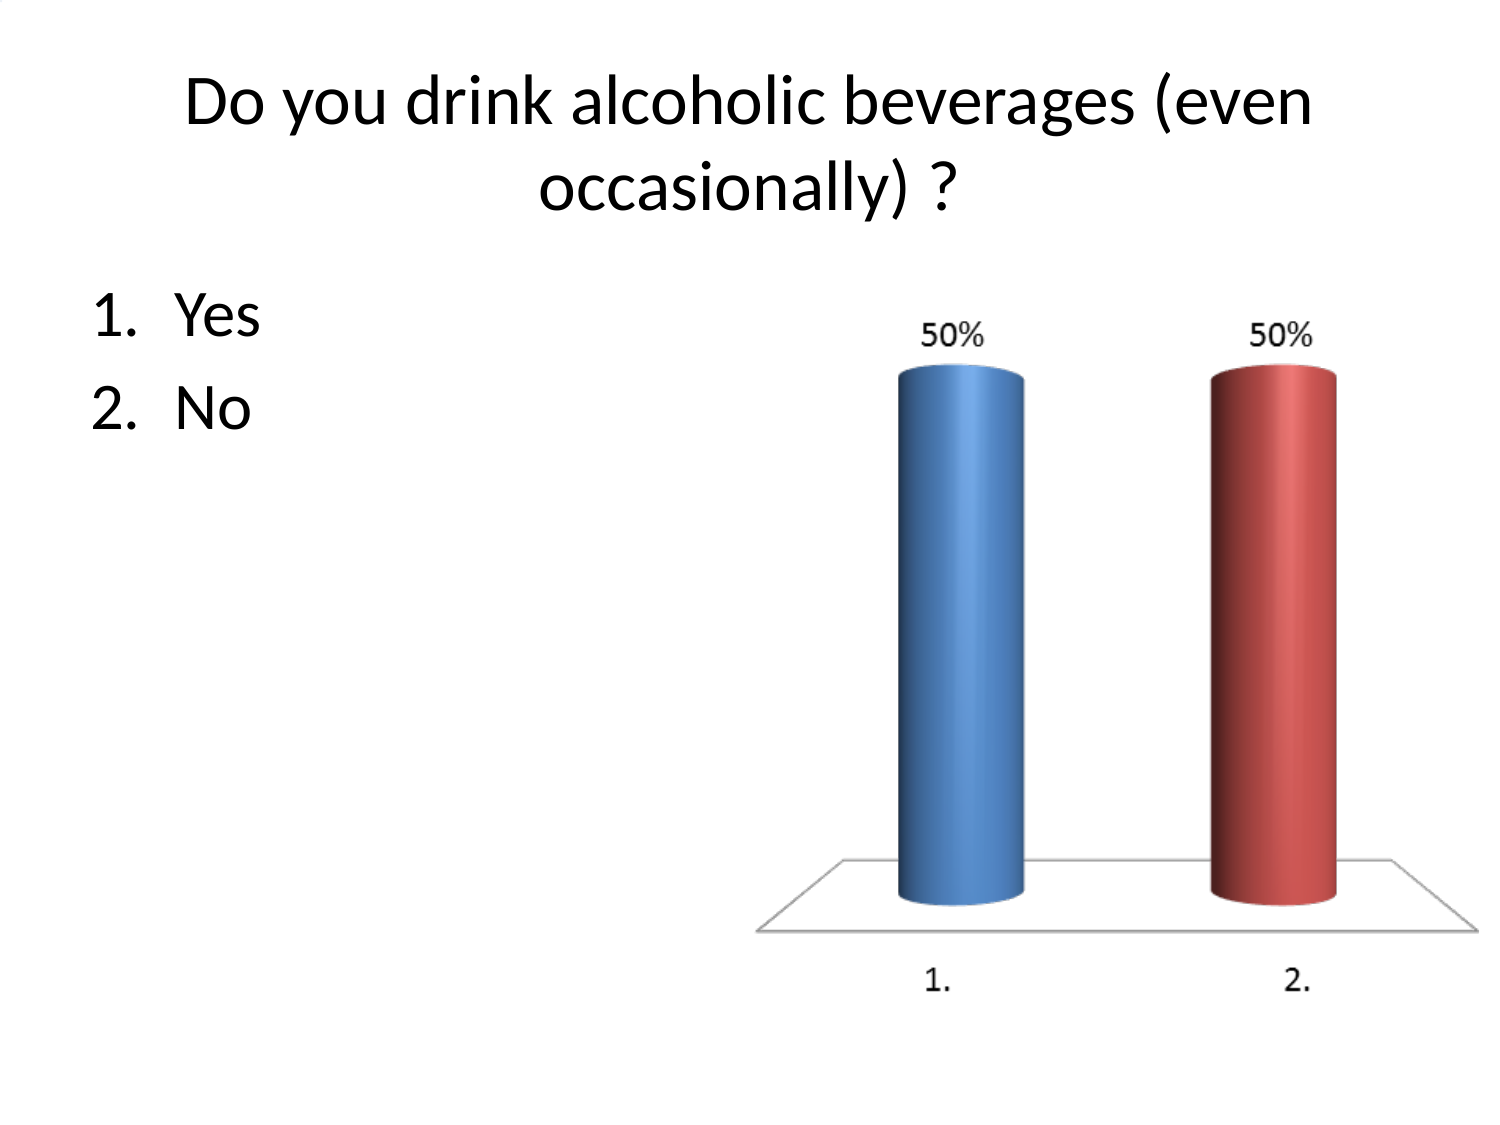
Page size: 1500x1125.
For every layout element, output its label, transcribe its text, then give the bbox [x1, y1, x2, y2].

list Yes No [75, 262, 750, 1005]
title Do you drink alcoholic beverages (even occasionally) ? [75, 45, 1425, 233]
text_box [737, 269, 1492, 1117]
